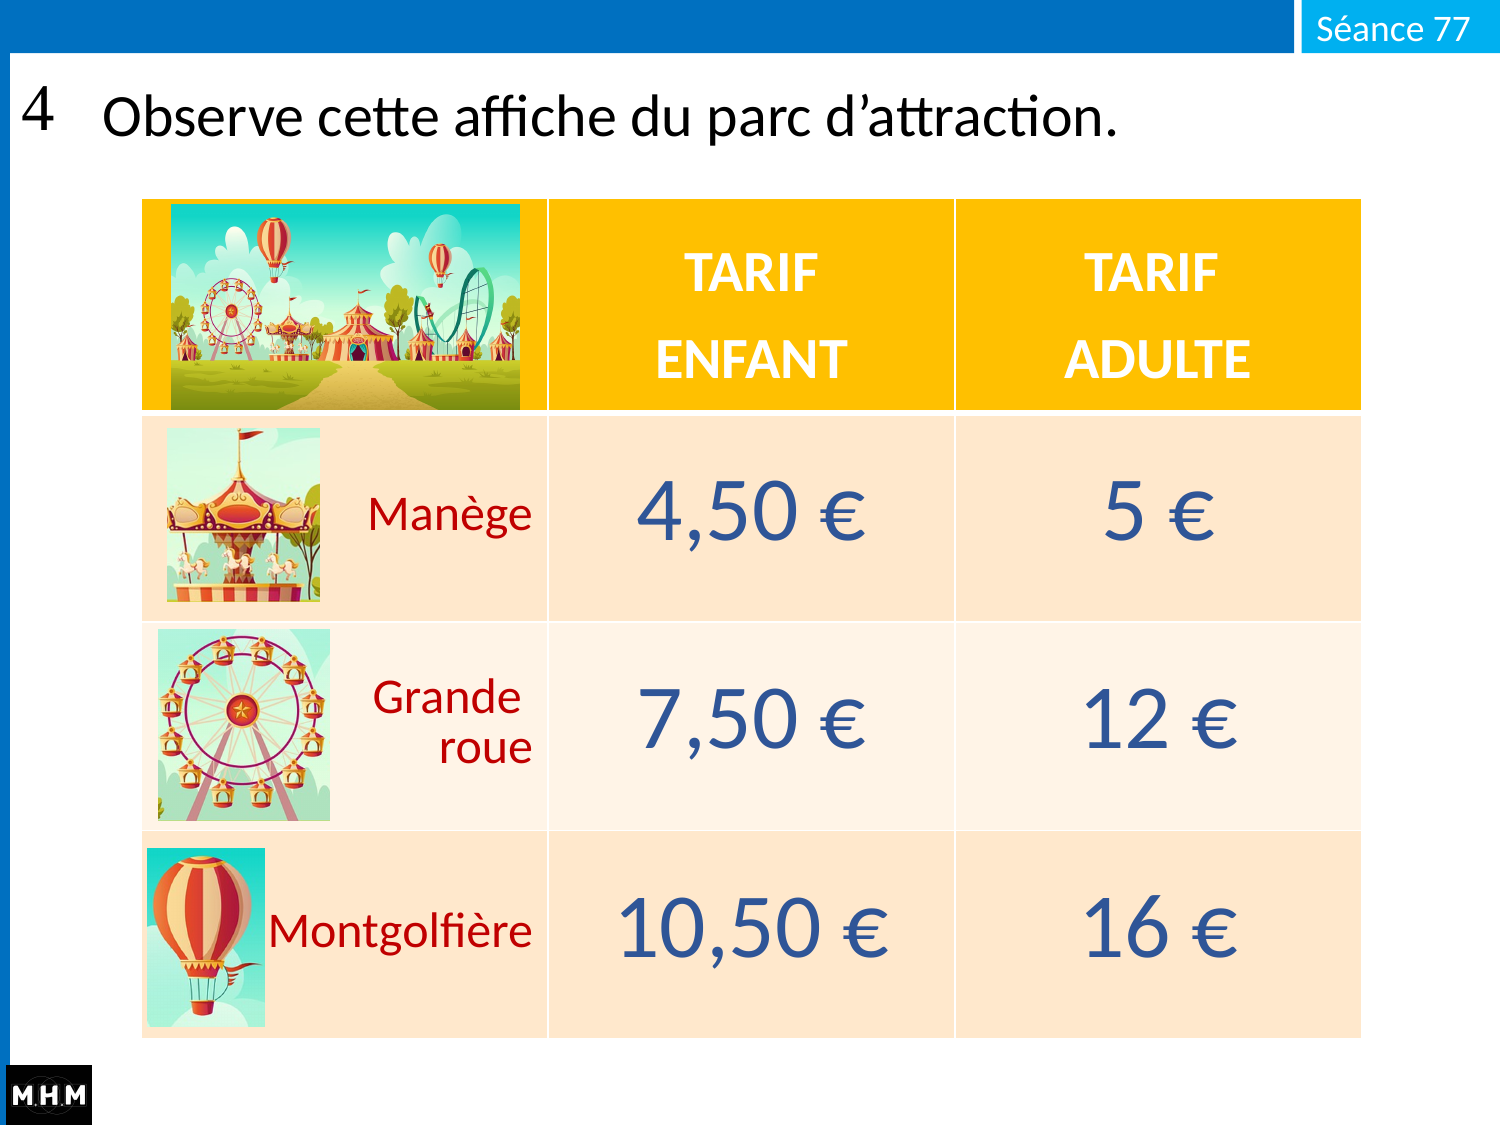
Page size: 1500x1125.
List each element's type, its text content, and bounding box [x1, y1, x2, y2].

table_header TARIF ENFANT [549, 199, 954, 410]
title Observe cette affiche du parc d’attraction. [87, 32, 1382, 158]
picture [157, 629, 330, 821]
picture [167, 428, 320, 602]
table_header [142, 199, 547, 410]
table_cell 12 € [956, 623, 1361, 830]
table_cell 10,50 € [549, 831, 954, 1038]
picture [6, 1065, 92, 1125]
table_cell Montgolfière [142, 831, 547, 1038]
table_cell Grande roue [142, 623, 547, 830]
table_cell 7,50 € [549, 623, 954, 830]
table_cell 5 € [956, 416, 1361, 621]
table_cell 16 € [956, 831, 1361, 1038]
picture [147, 848, 265, 1027]
picture [171, 204, 520, 410]
table_cell Manège [142, 416, 547, 621]
table_cell 4,50 € [549, 416, 954, 621]
table_header TARIF ADULTE [956, 199, 1361, 410]
